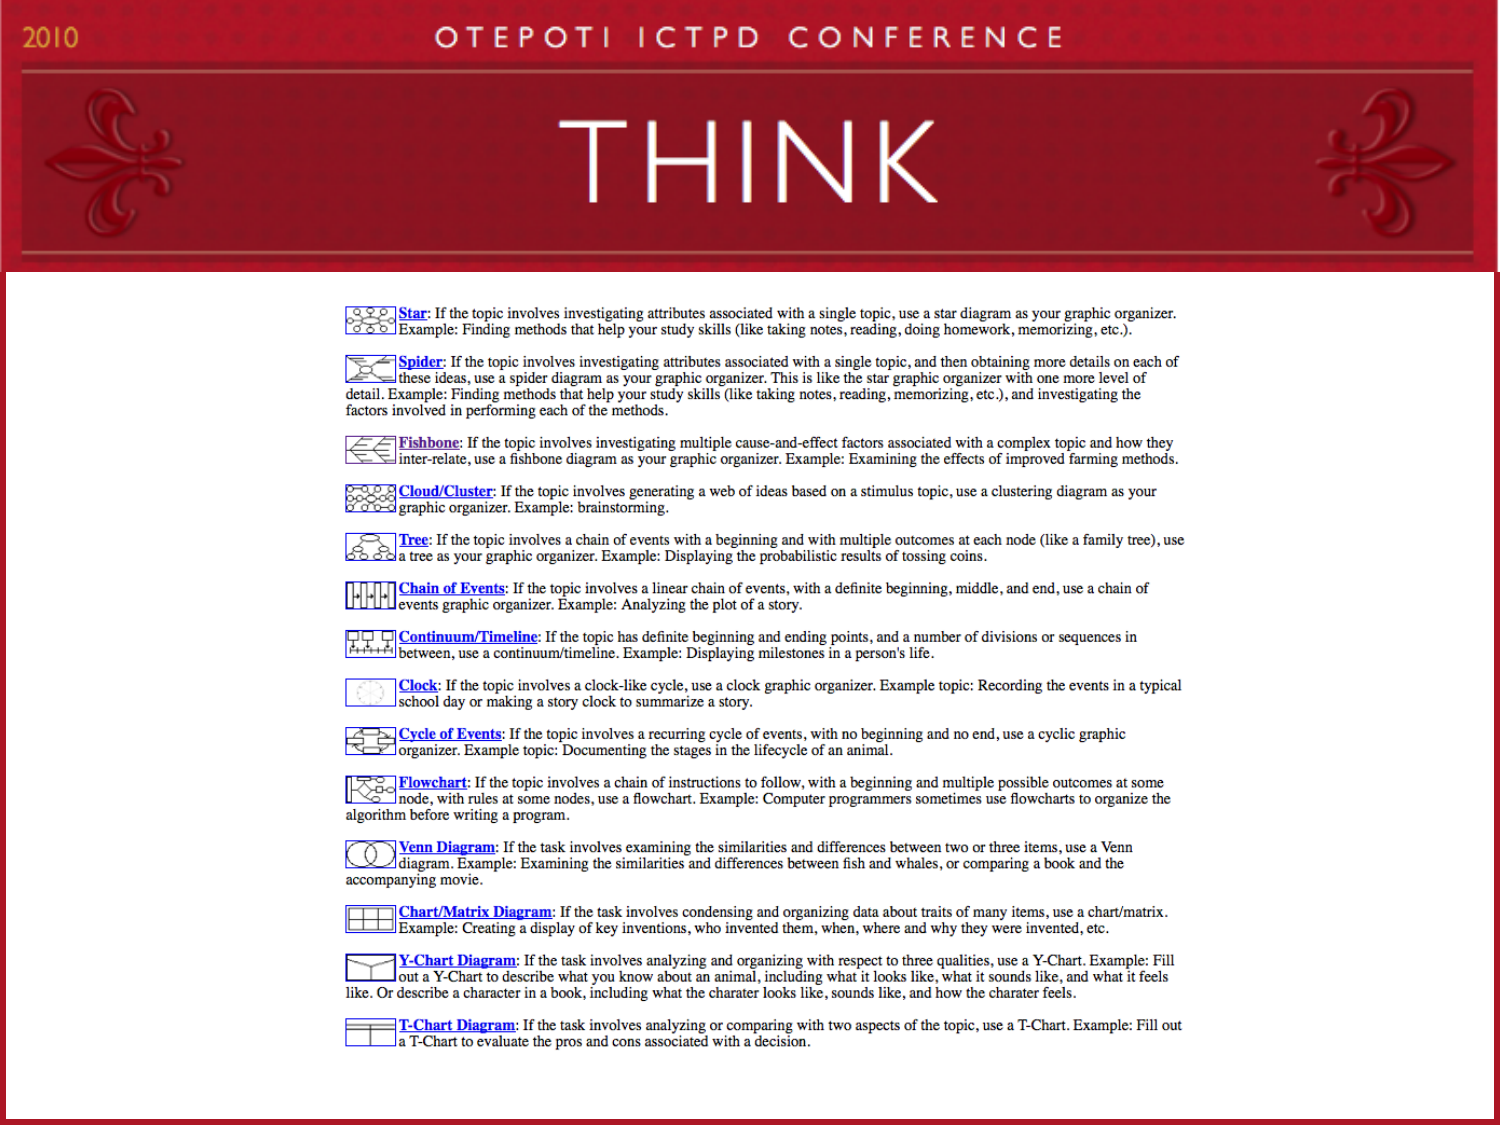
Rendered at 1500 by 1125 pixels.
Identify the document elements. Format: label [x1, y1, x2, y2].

picture [0, 0, 1500, 272]
picture [339, 300, 1189, 1055]
text_box [0, 279, 1500, 1125]
